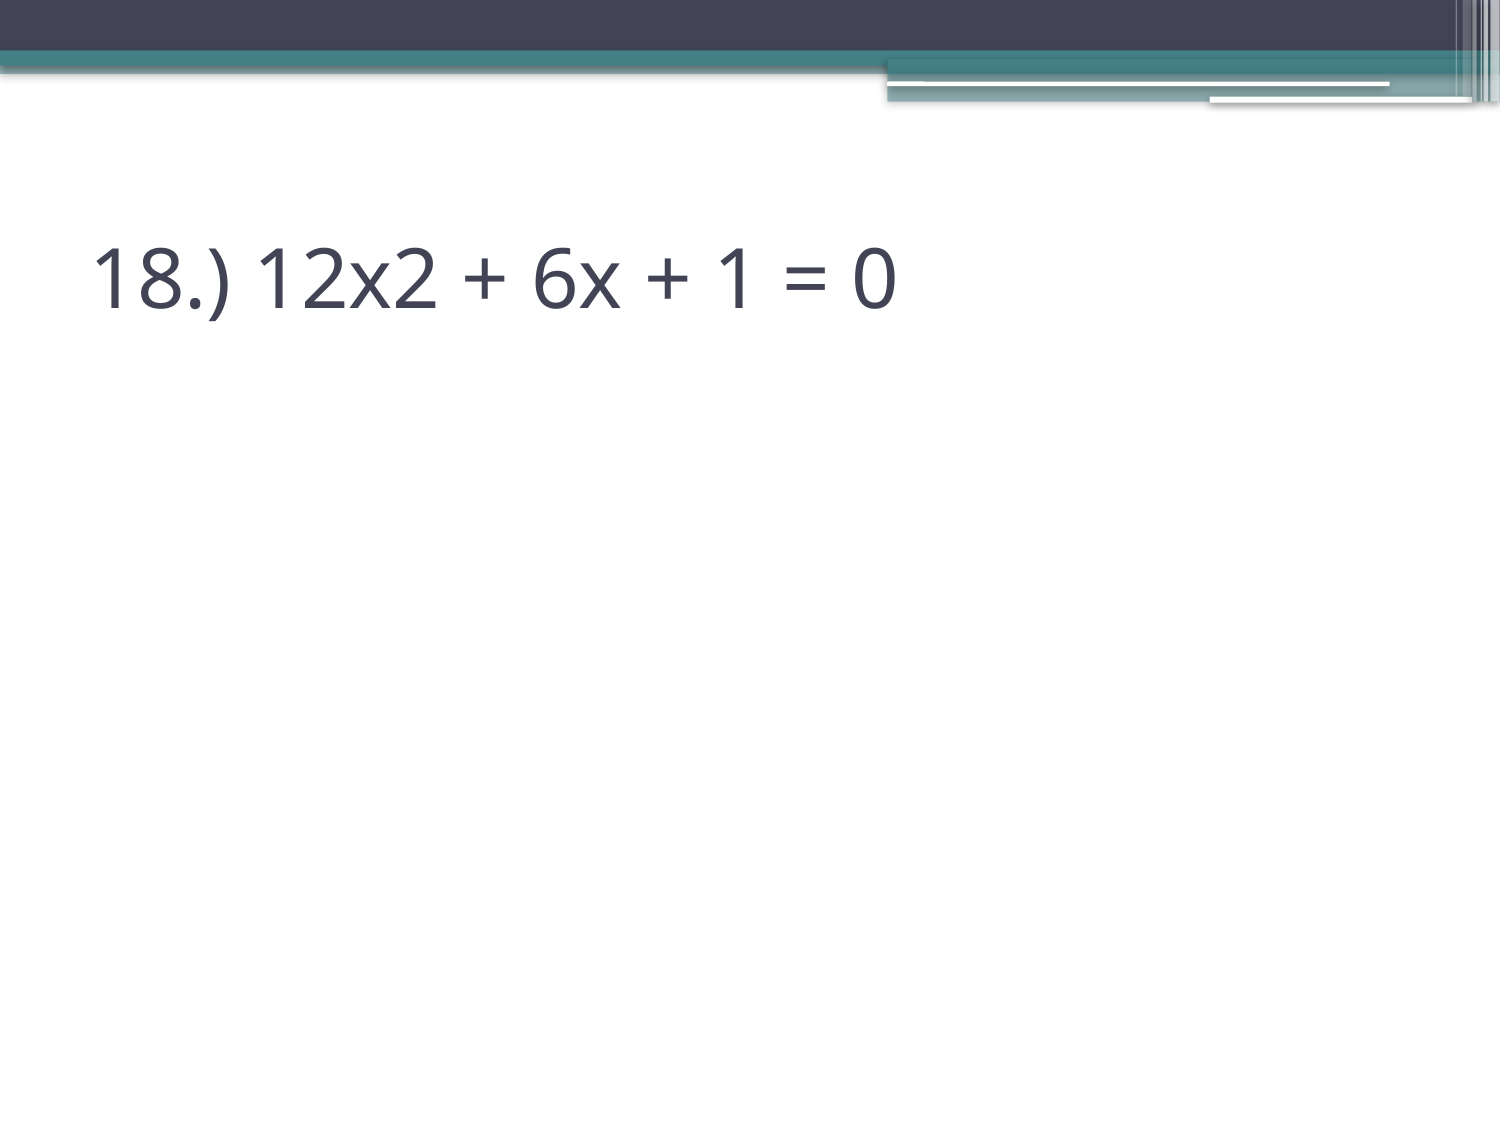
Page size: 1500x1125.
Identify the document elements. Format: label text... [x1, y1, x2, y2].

title 18.) 12x2 + 6x + 1 = 0 [75, 187, 1425, 363]
